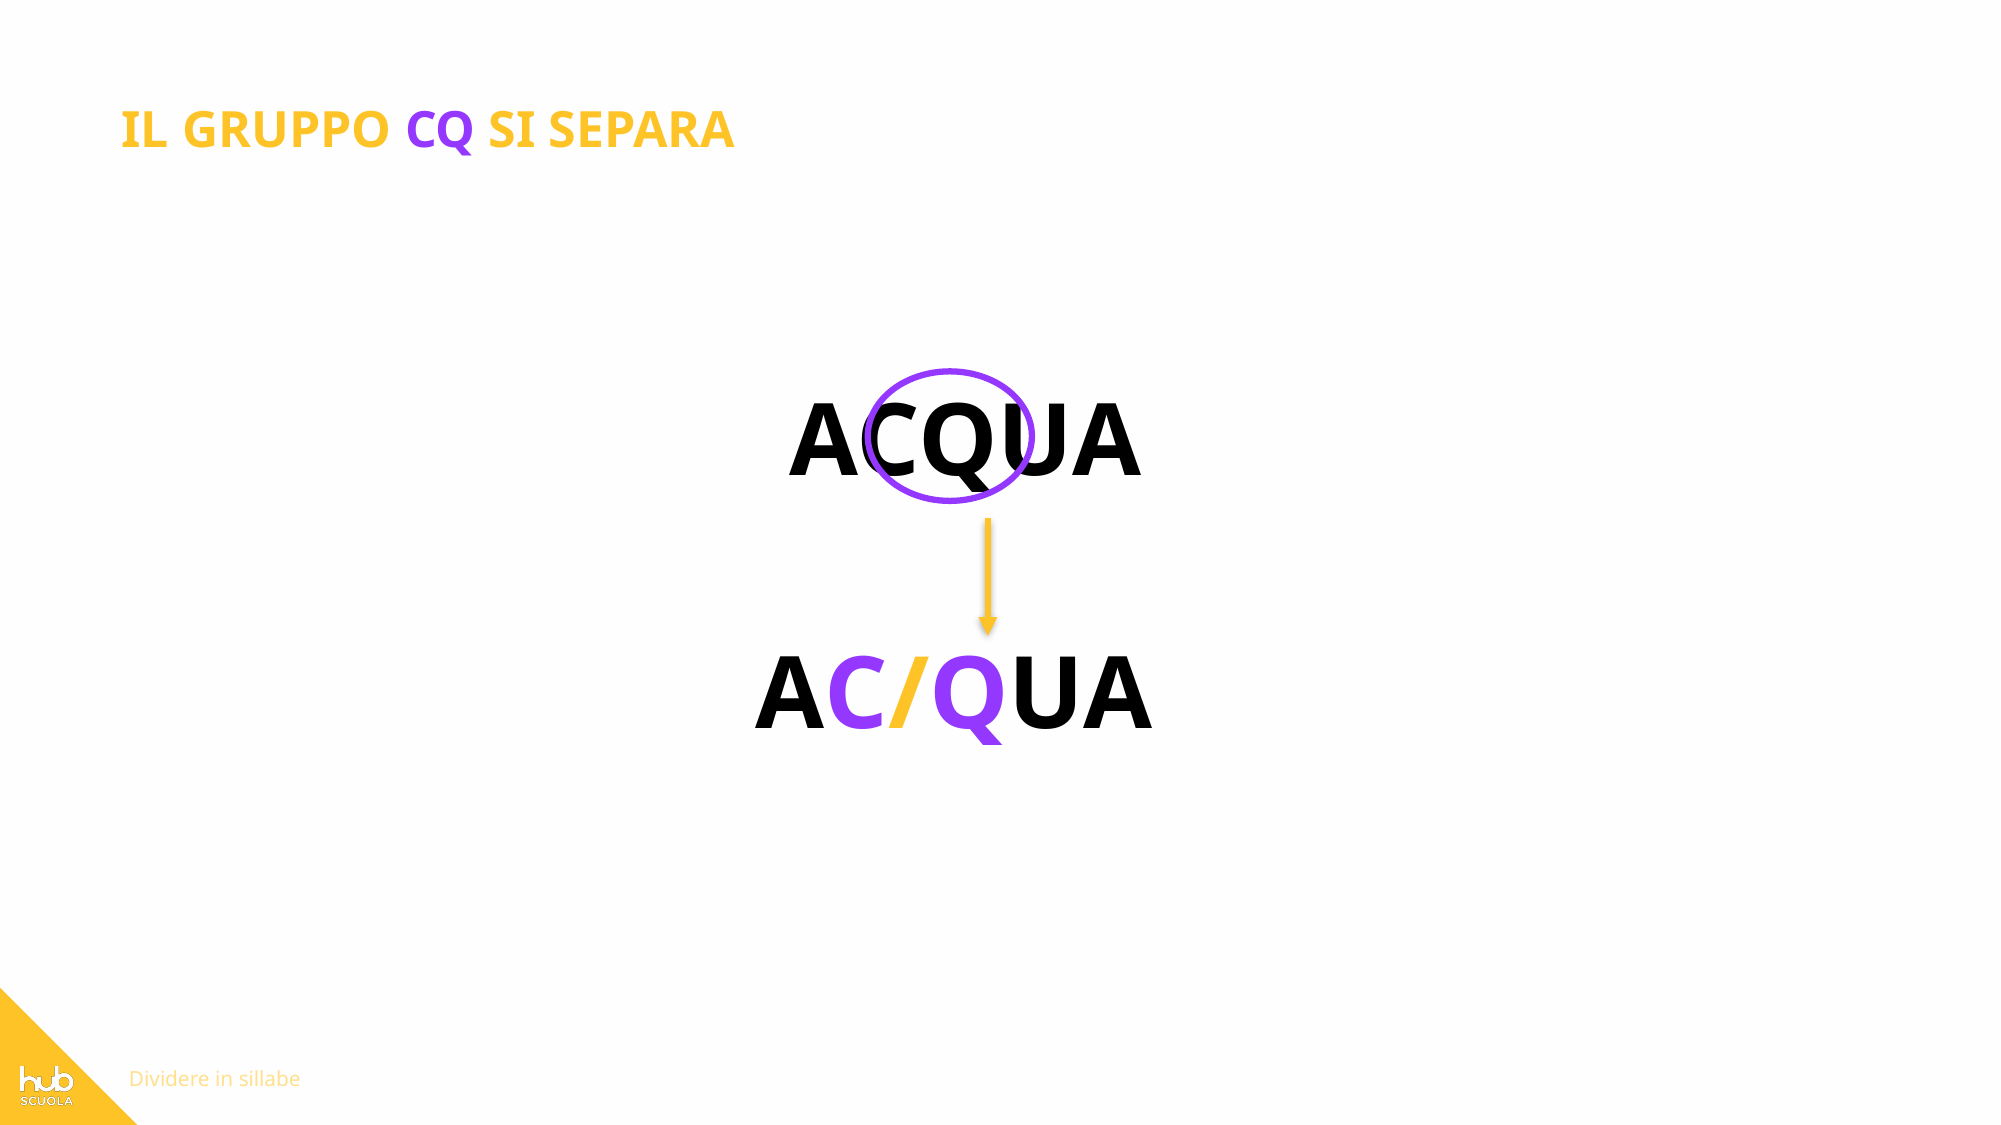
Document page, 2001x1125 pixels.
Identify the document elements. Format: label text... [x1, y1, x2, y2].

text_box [747, 368, 1228, 757]
picture [20, 1066, 74, 1106]
list IL GRUPPO CQ SI SEPARA [114, 90, 1886, 311]
